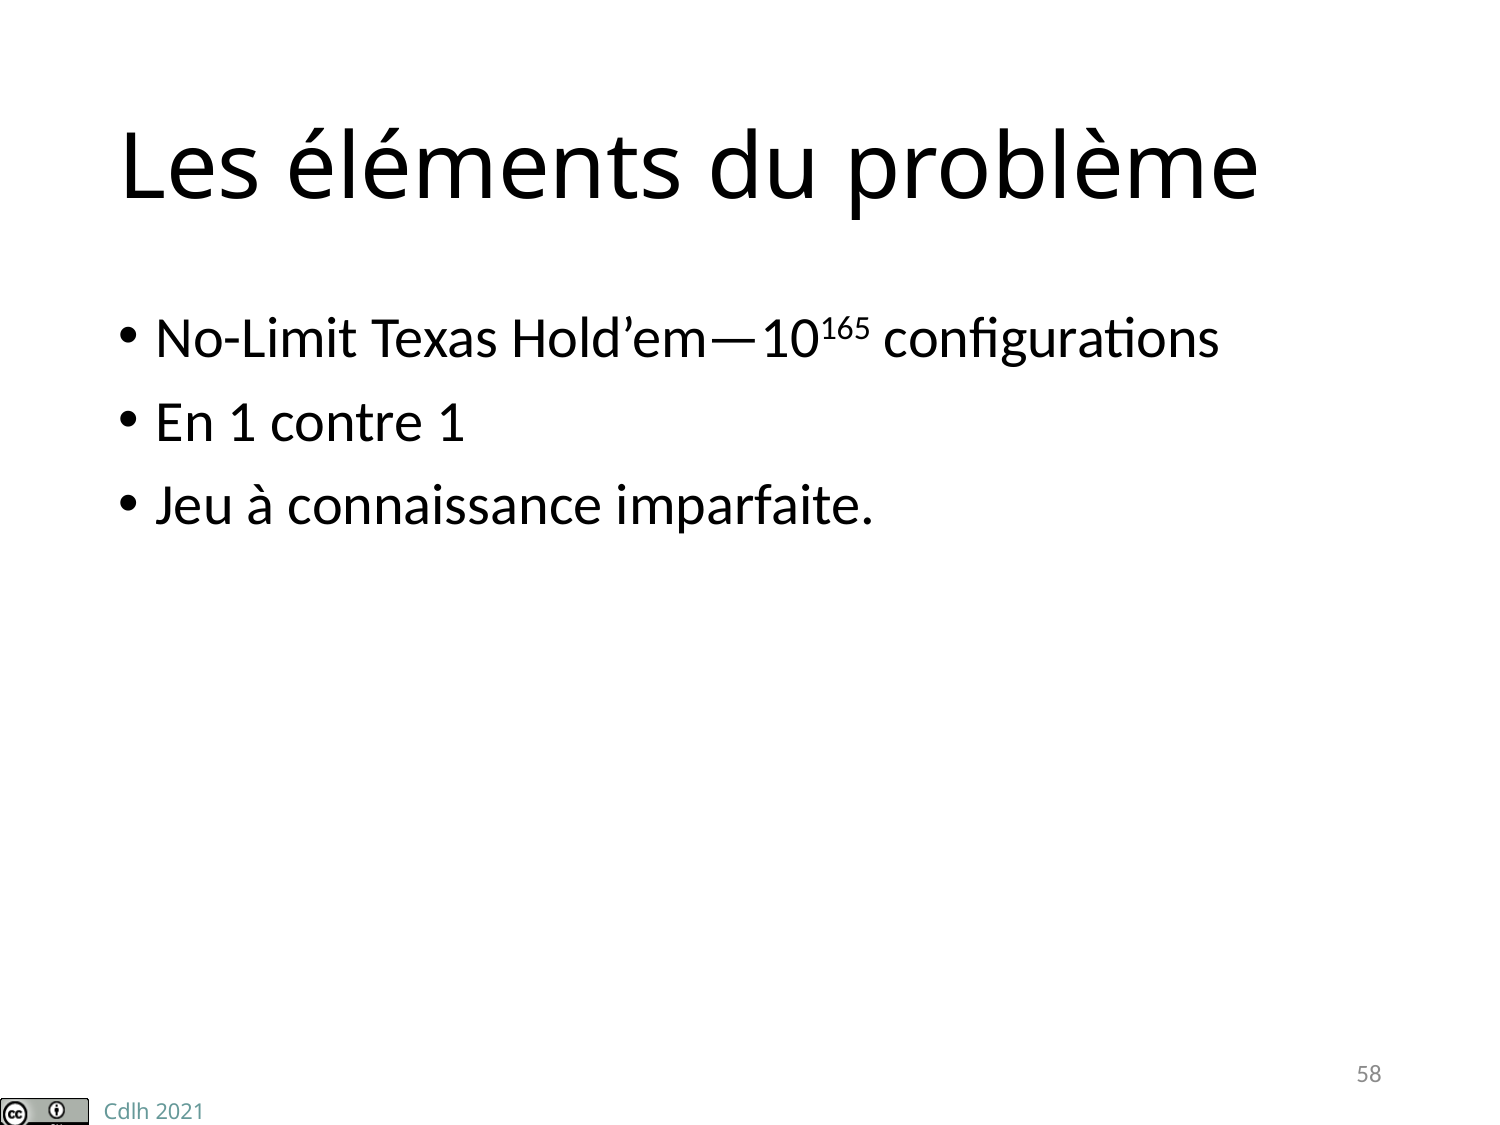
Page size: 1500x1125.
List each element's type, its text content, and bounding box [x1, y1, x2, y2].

list No-Limit Texas Hold’em—10165 configurations En 1 contre 1 Jeu à connaissance imparfaite. [103, 299, 1397, 1014]
picture [0, 1098, 89, 1125]
title Les éléments du problème [103, 59, 1397, 278]
slide_number 58 [1059, 1042, 1397, 1103]
